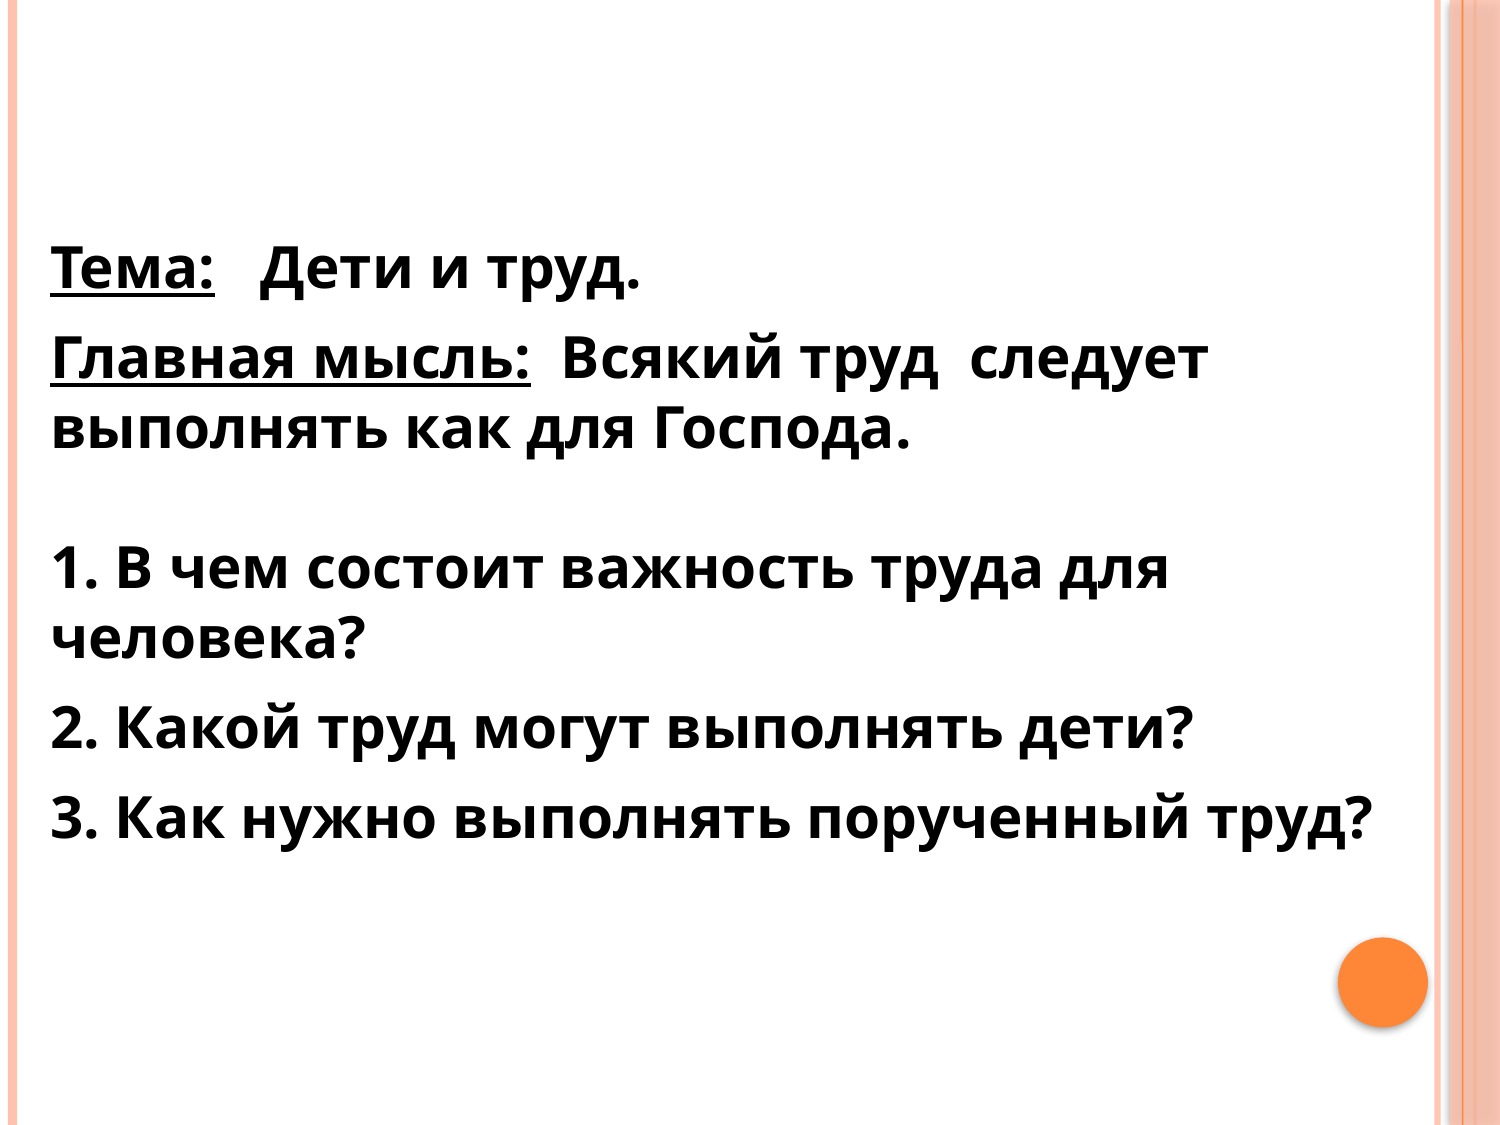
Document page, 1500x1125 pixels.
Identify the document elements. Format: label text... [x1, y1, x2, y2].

text_box Тема: Дети и труд. Главная мысль: Всякий труд следует выполнять как для Господа. 1. В чем состоит важность труда для человека? 2. Какой труд могут выполнять дети? 3. Как нужно выполнять порученный труд? [35, 222, 1442, 928]
